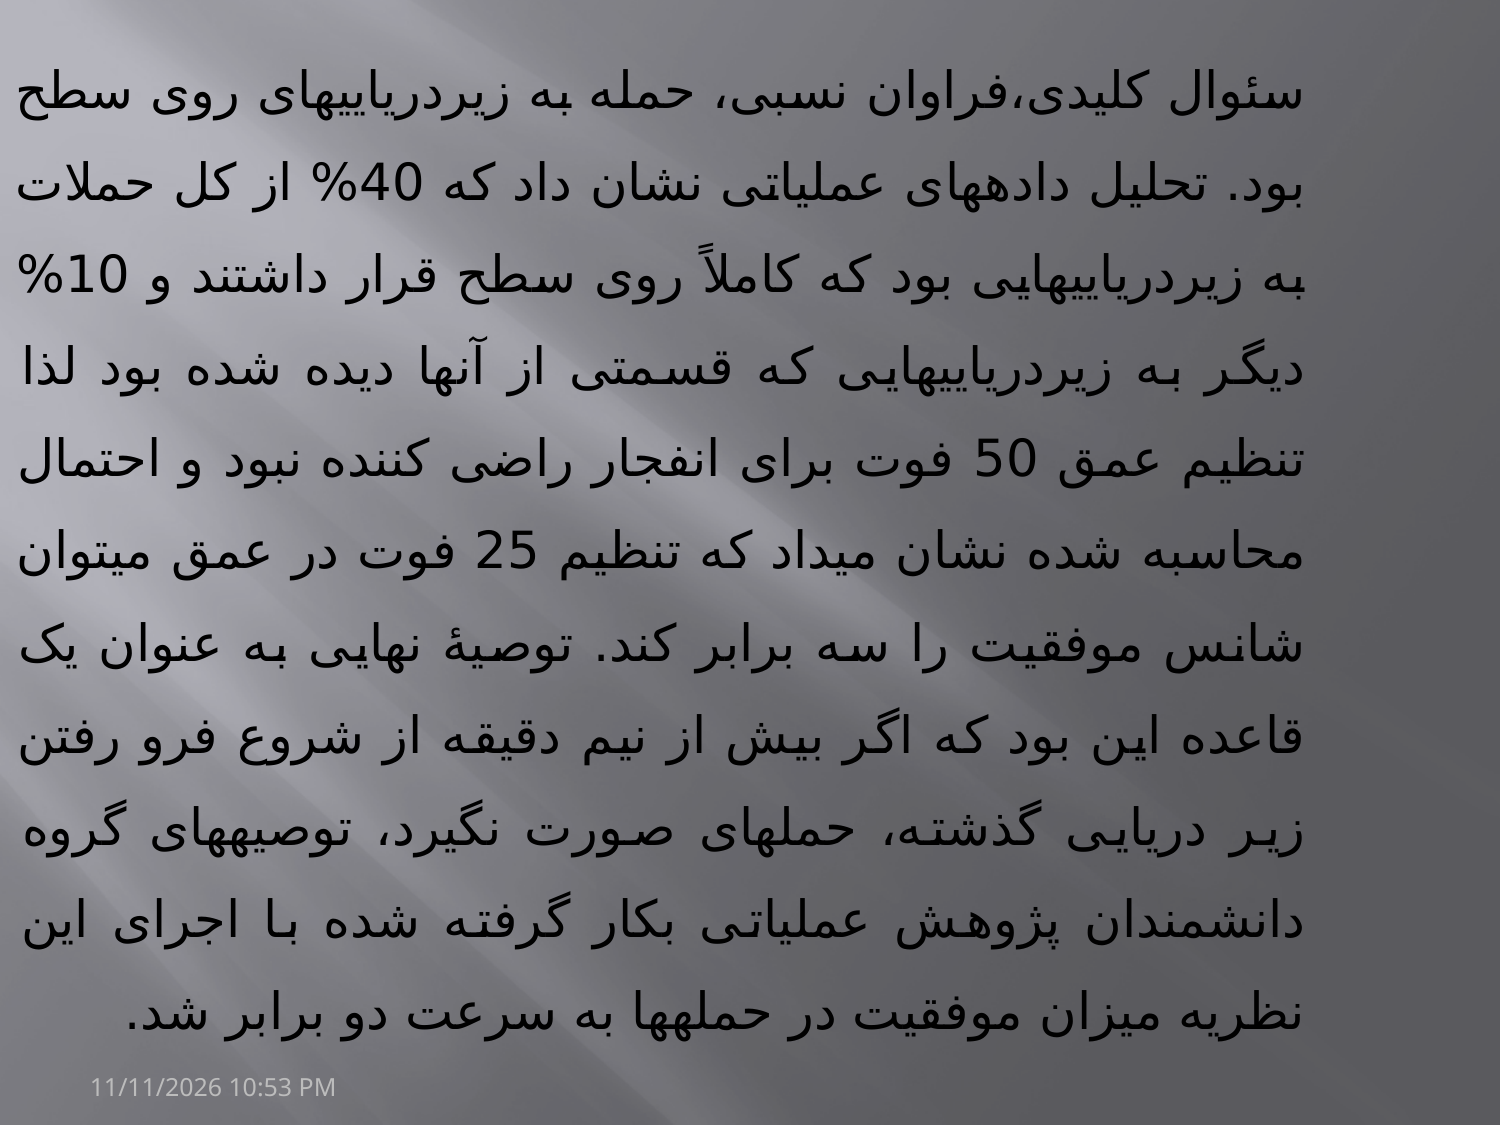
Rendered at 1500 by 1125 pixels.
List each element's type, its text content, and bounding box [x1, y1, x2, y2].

slide_number 20/مارس/1 [75, 1071, 425, 1113]
list سئوال کلیدی،فراوان نسبی، حمله به زیردریایی­های روی سطح بود. تحلیل داده­های عملیاتی نشان داد که 40% از کل حملات به زیردریایی­هایی بود که کاملاً روی سطح قرار داشتند و 10% دیگر به زیردریایی­هایی که قسمتی از آن­ها دیده شده بود لذا تنظیم عمق 50 فوت برای انفجار راضی کننده نبود و احتمال محاسبه شده نشان می­داد که تنظیم 25 فوت در عمق می­توان شانس موفقیت را سه برابر کند. توصیۀ نهایی به عنوان یک قاعده این بود که اگر بیش از نیم دقیقه از شروع فرو رفتن زیر دریایی گذشته، حمله­ای صورت نگیرد، توصیه­های گروه دانشمندان پژوهش عملیاتی بکار گرفته شده با اجرای این نظریه میزان موفقیت در حمله­ها به سرعت دو برابر شد. [0, 19, 1406, 1071]
